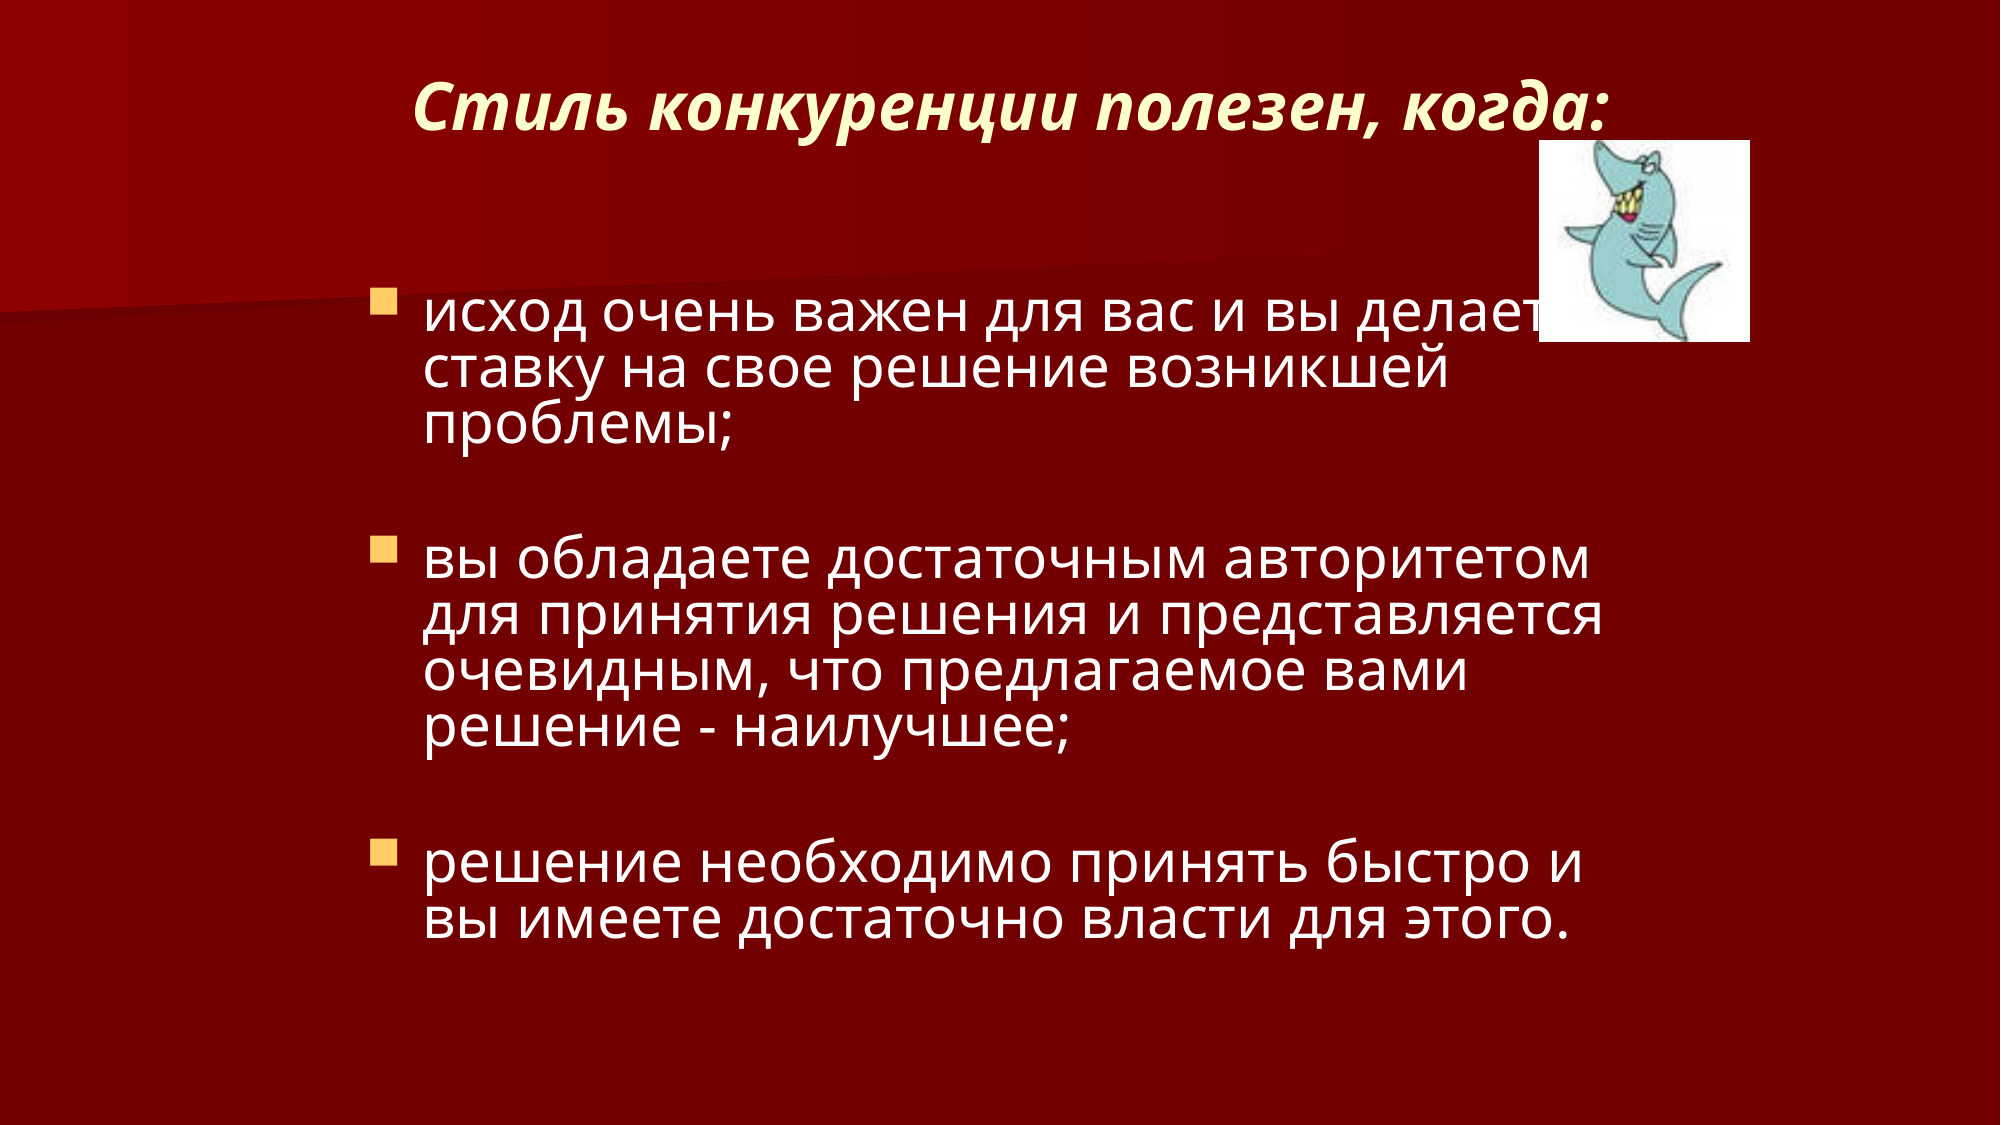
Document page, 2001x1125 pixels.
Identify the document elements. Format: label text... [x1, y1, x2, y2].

title Стиль конкуренции полезен, когда: [324, 44, 1676, 150]
picture [1538, 140, 1751, 342]
list исход очень важен для вас и вы делаете ставку на свое решение возникшей проблемы; вы обладаете достаточным авторитетом для принятия решения и представляется очевидным, что предлагаемое вами решение - наилучшее; решение необходимо принять быстро и вы имеете достаточно власти для этого. [351, 278, 1653, 940]
